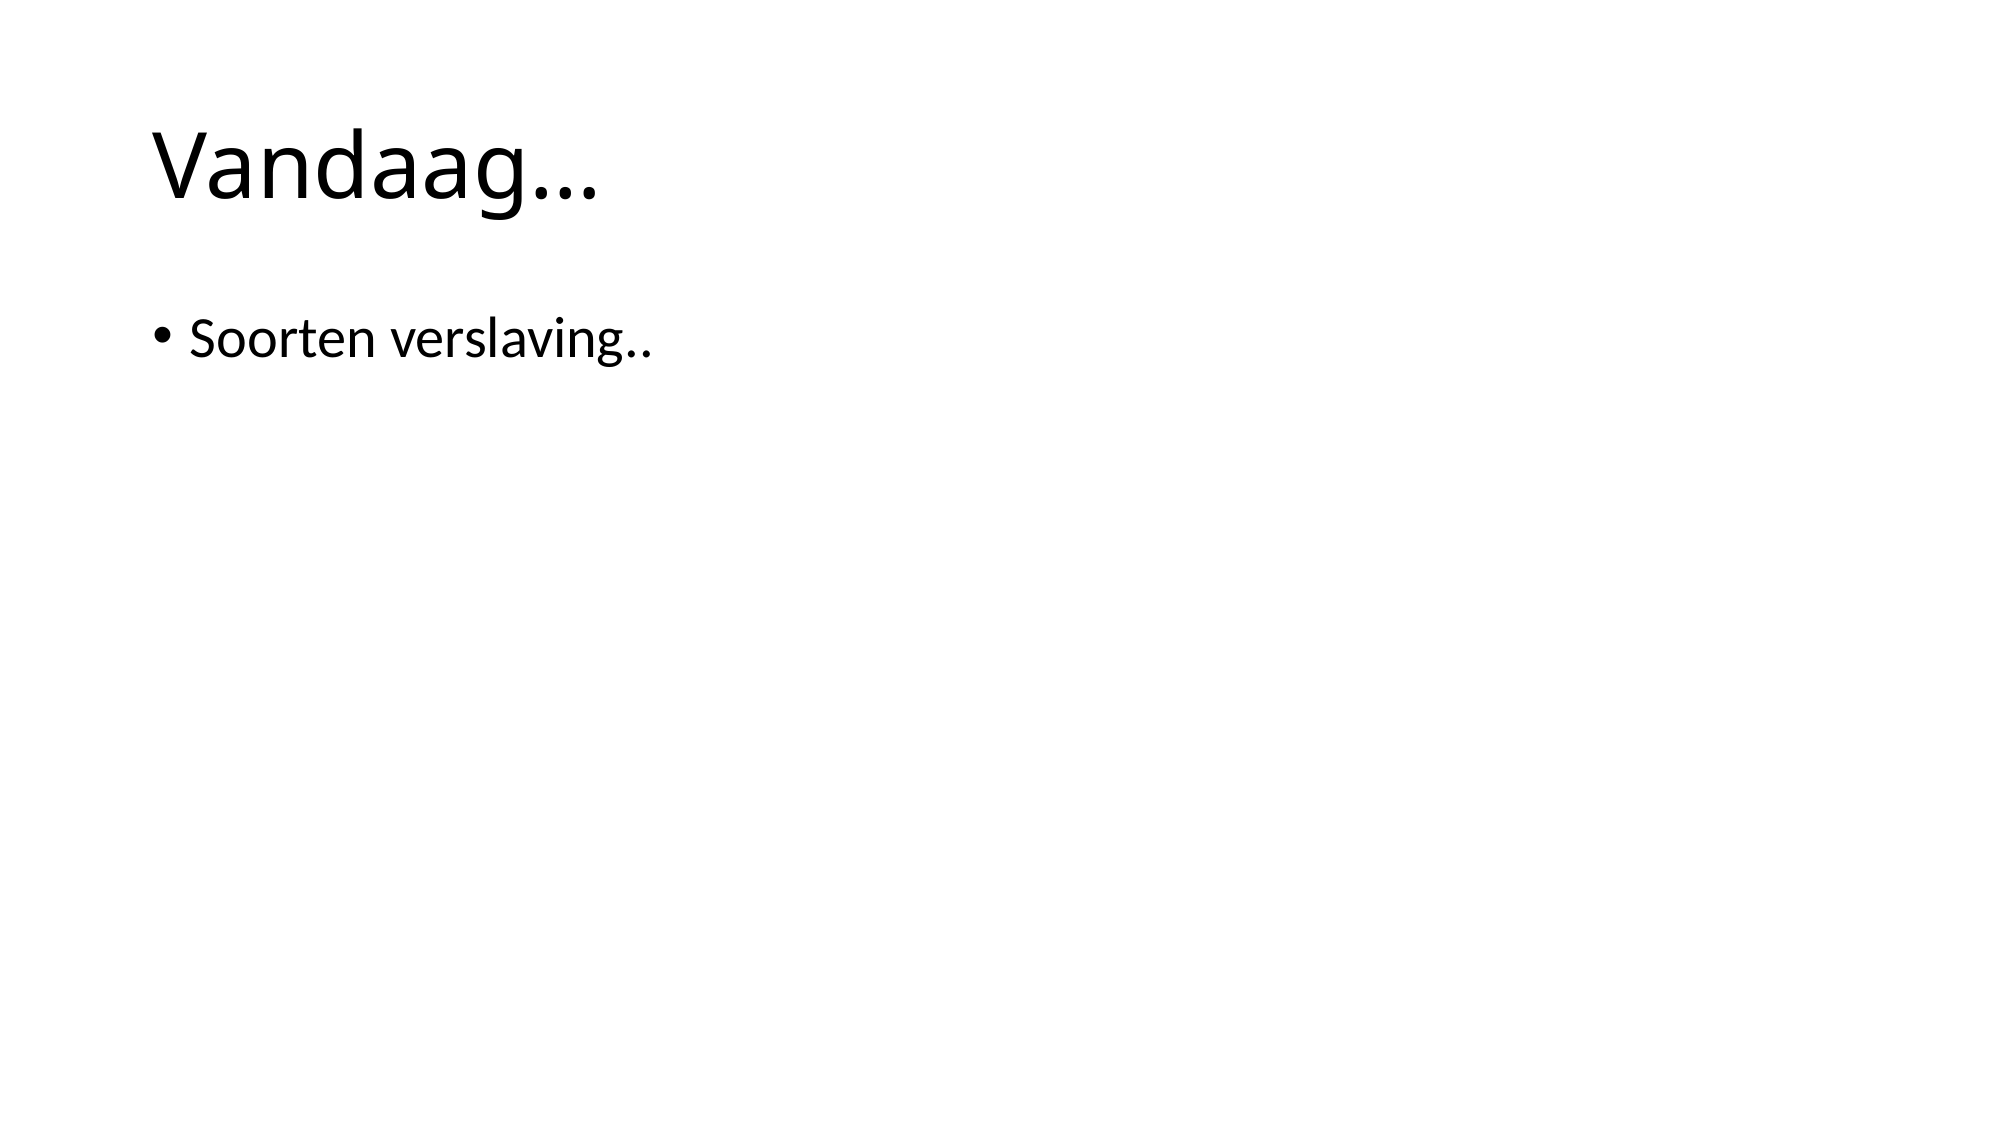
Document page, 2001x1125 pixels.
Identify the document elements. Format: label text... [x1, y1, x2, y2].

title Vandaag… [137, 59, 1863, 278]
list Soorten verslaving.. [137, 299, 1863, 1014]
